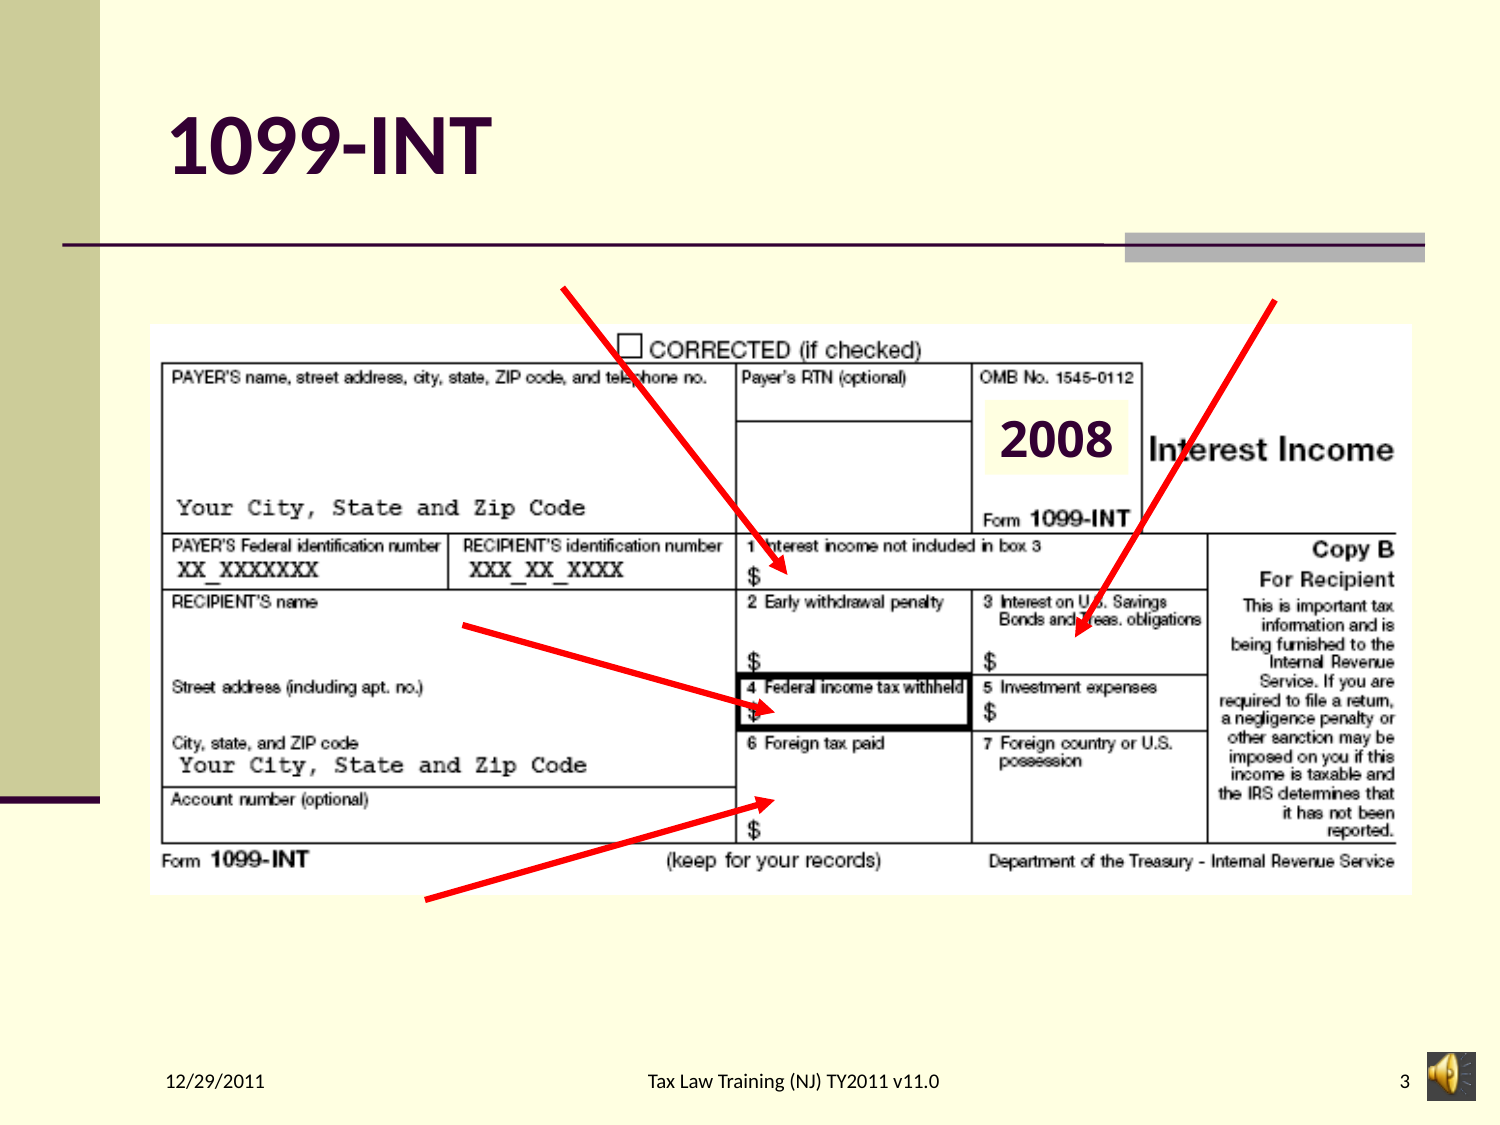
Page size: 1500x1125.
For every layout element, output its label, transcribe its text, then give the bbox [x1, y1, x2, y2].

title 1099-INT [150, 45, 1425, 234]
picture [149, 324, 1413, 896]
slide_number 3 [1112, 1049, 1426, 1101]
picture [1426, 1051, 1477, 1102]
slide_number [149, 1050, 476, 1101]
footer Tax Law Training (NJ) TY2011 v11.0 [549, 1049, 1038, 1101]
